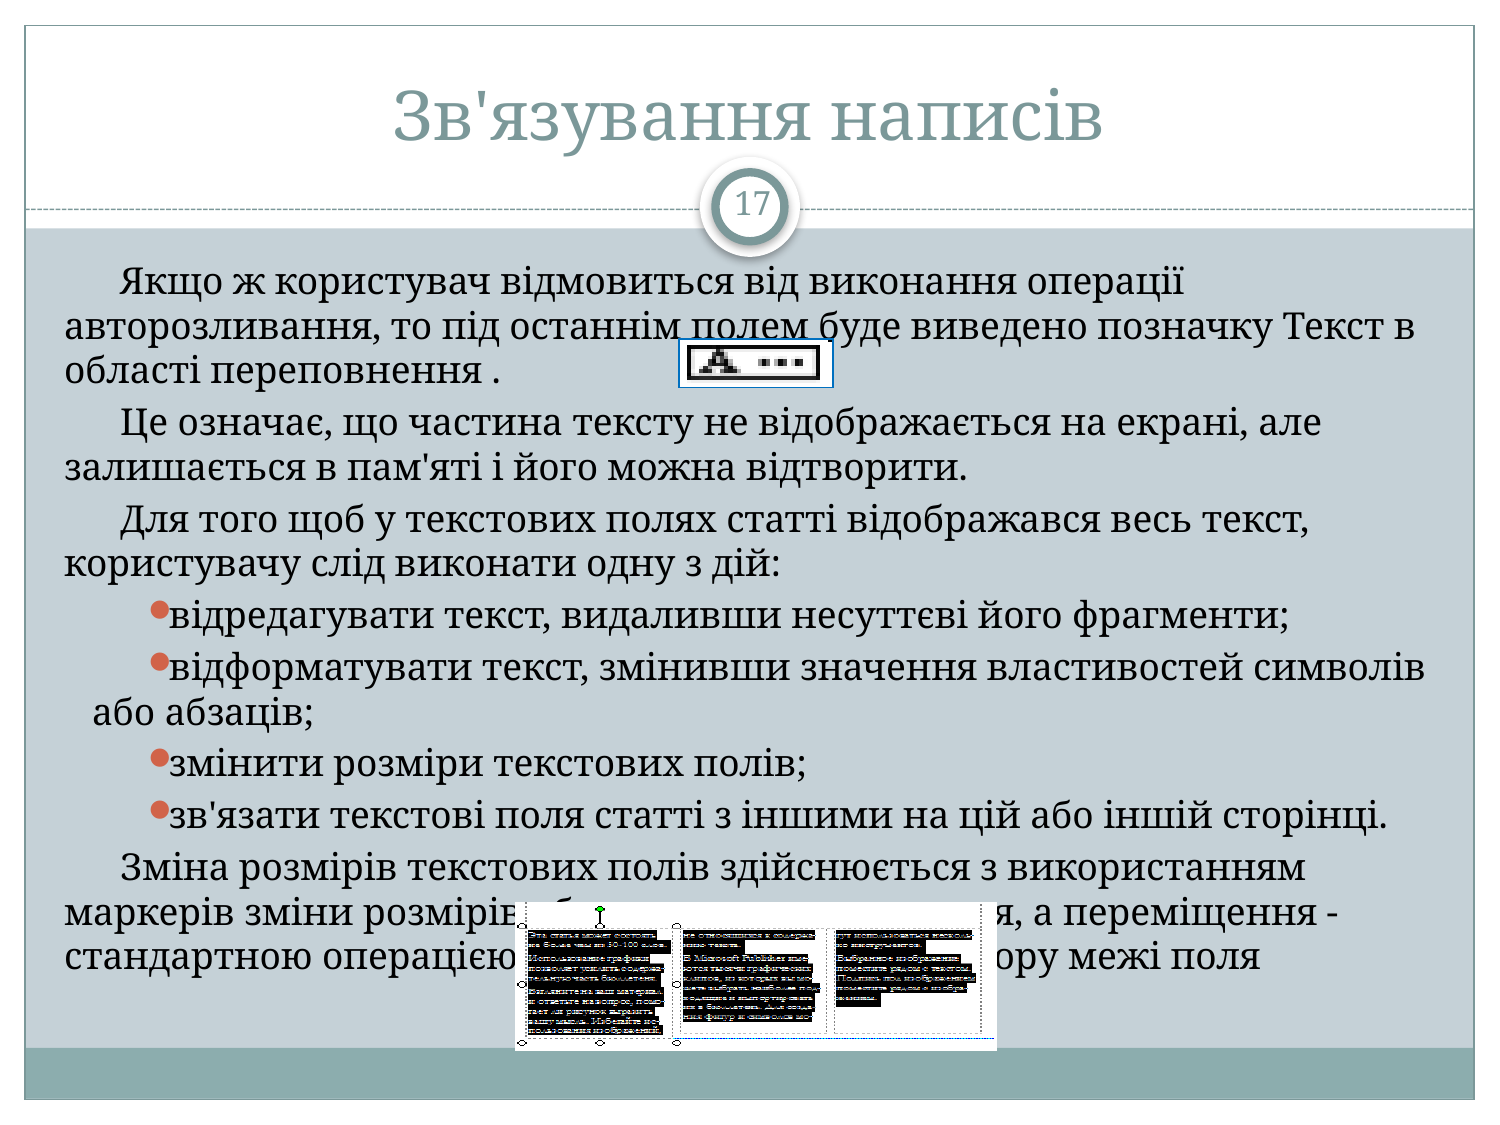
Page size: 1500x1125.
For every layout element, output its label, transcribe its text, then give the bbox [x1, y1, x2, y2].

title Зв'язування написів [49, 37, 1450, 162]
slide_number 17 [715, 168, 791, 241]
picture [515, 902, 997, 1051]
list Якщо ж користувач відмовиться від виконання операції авторозливання, то під останнім полем буде виведено позначку Текст в області переповнення . Це означає, що частина тексту не відображається на екрані, але залишається в пам'яті і його можна відтворити. Для того щоб у текстових полях статті відображався весь текст, користувачу слід виконати одну з дій: відредагувати текст, видаливши несуттєві його фрагменти; відформатувати текст, змінивши значення властивостей символів або абзаців; змінити розміри текстових полів; зв'язати текстові поля статті з іншими на цій або іншій сторінці. Зміна розмірів текстових полів здійснюється з використанням маркерів зміни розмірів обраного текстового поля, а переміщення - стандартною операцією перетягування після вибору межі поля [49, 250, 1445, 1001]
picture [679, 339, 833, 387]
